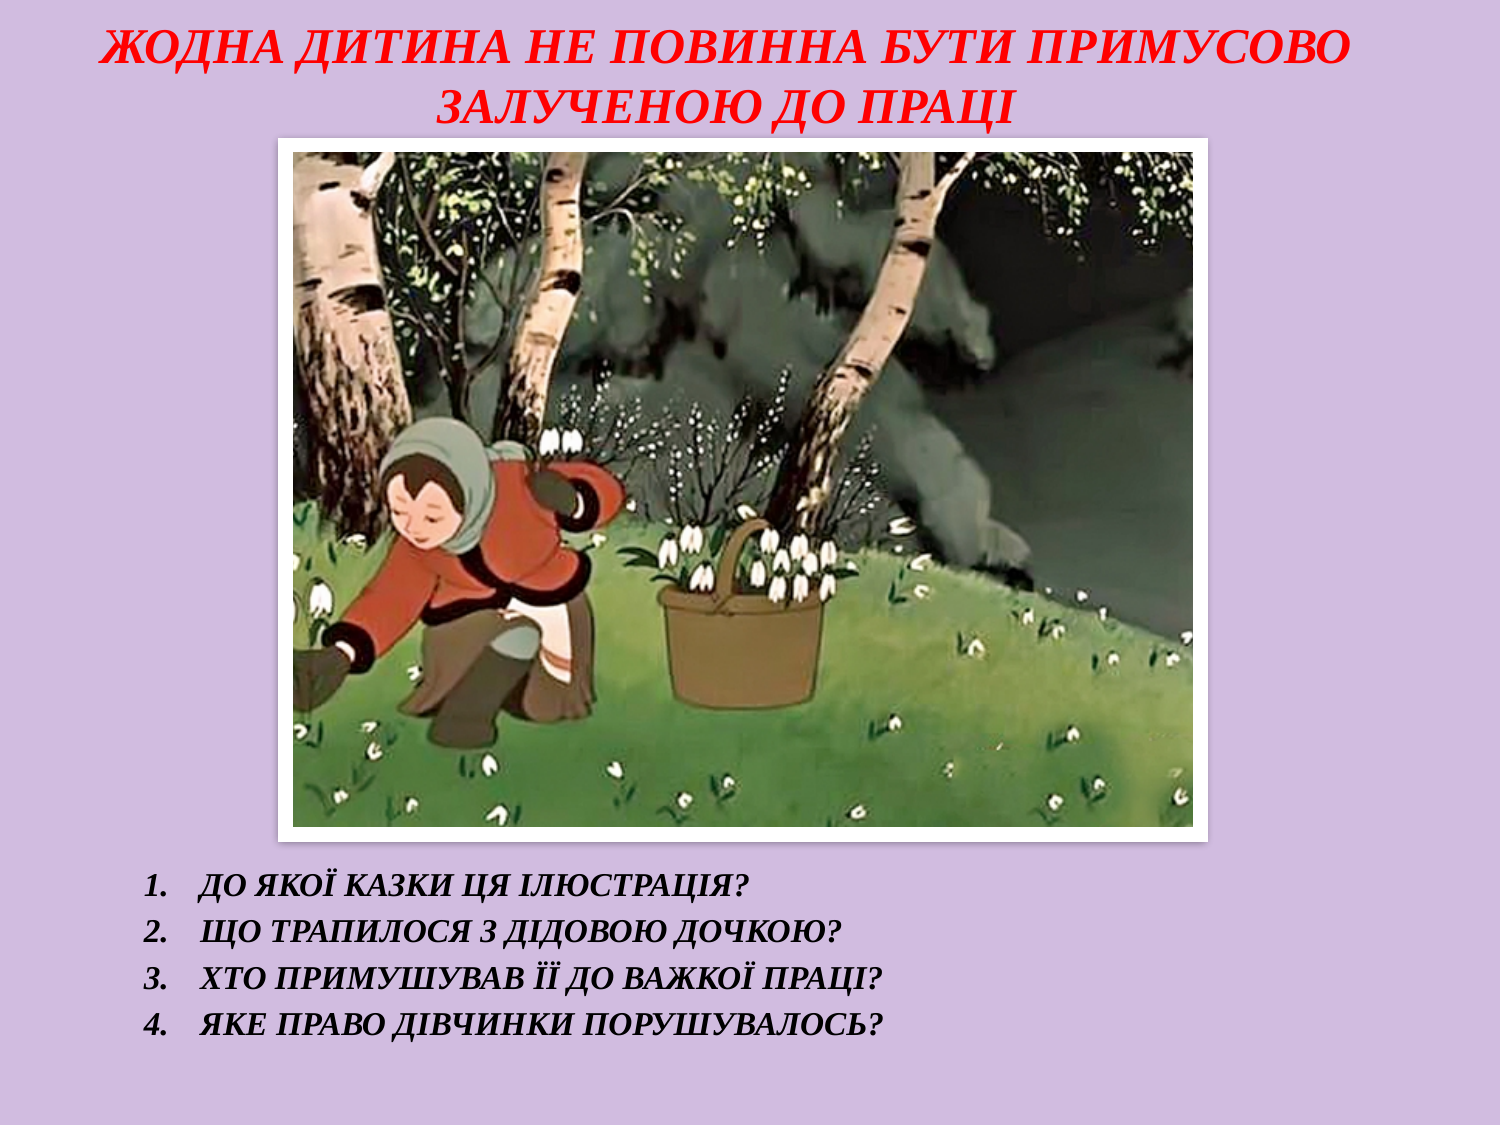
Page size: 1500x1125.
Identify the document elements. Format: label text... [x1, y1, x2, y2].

list ДО ЯКОЇ КАЗКИ ЦЯ ІЛЮСТРАЦІЯ? ЩО ТРАПИЛОСЯ З ДІДОВОЮ ДОЧКОЮ? ХТО ПРИМУШУВАВ ЇЇ ДО ВАЖКОЇ ПРАЦІ? ЯКЕ ПРАВО ДІВЧИНКИ ПОРУШУВАЛОСЬ? [128, 855, 1301, 1067]
title ЖОДНА ДИТИНА НЕ ПОВИННА БУТИ ПРИМУСОВО ЗАЛУЧЕНОЮ ДО ПРАЦІ [58, 23, 1395, 141]
picture [292, 152, 1194, 828]
